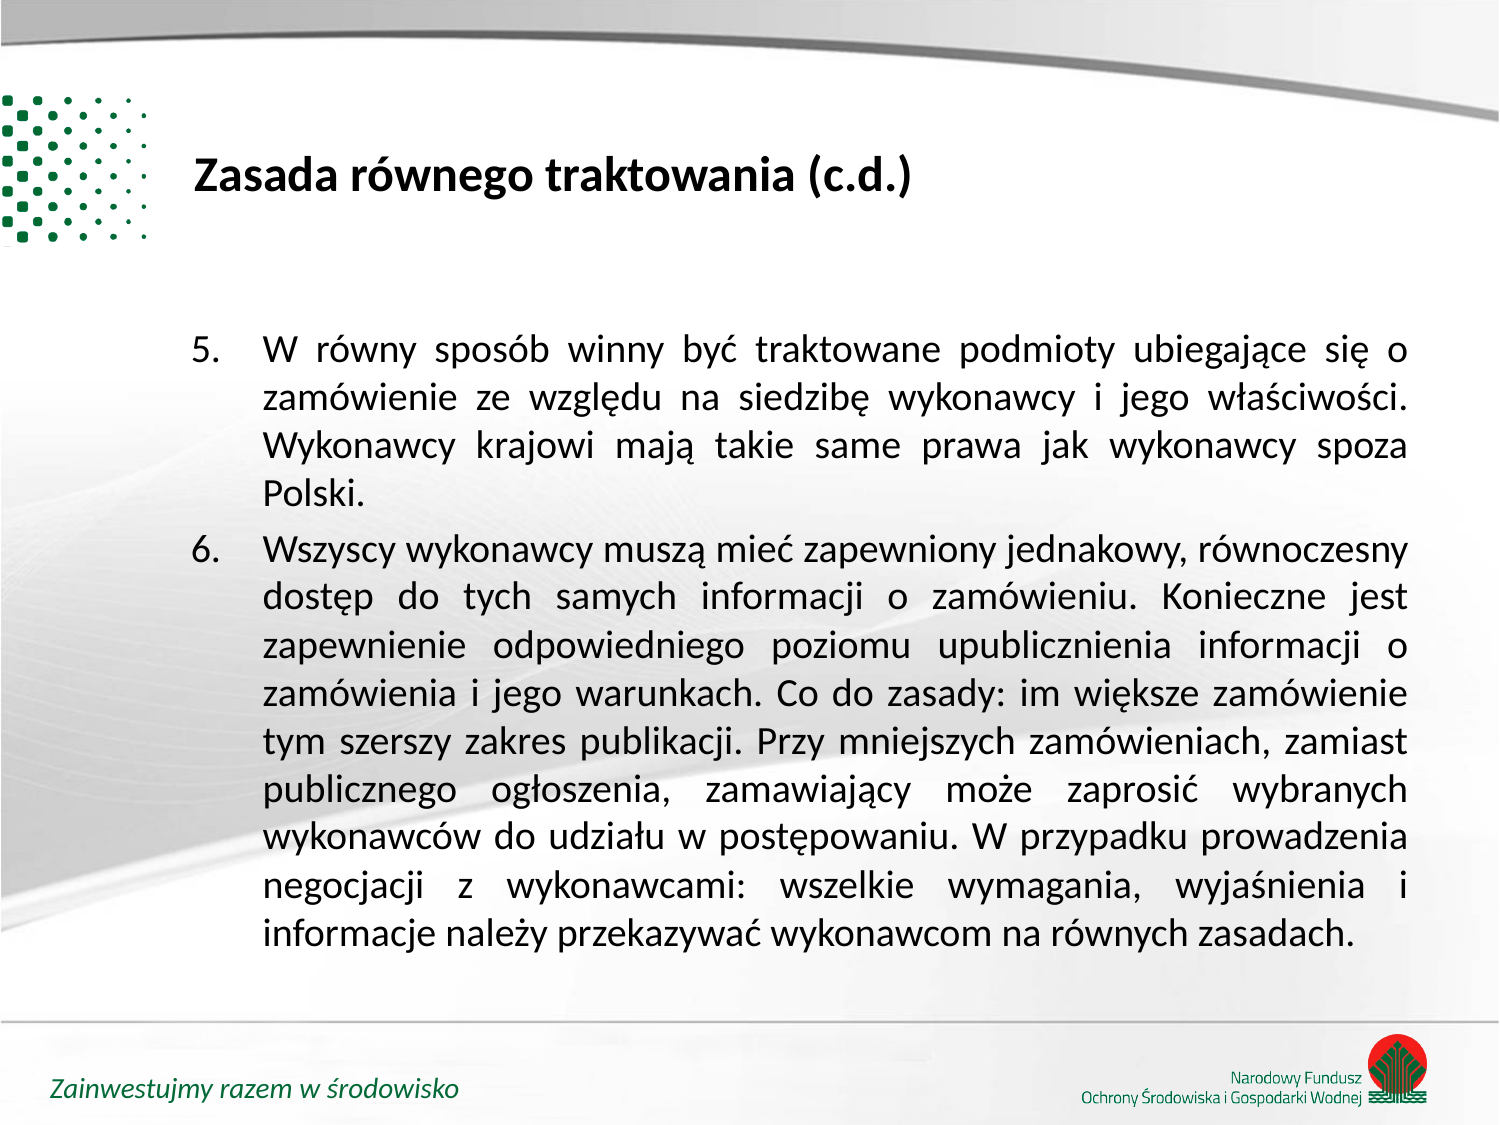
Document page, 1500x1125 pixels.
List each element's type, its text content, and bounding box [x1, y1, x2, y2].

list W równy sposób winny być traktowane podmioty ubiegające się o zamówienie ze względu na siedzibę wykonawcy i jego właściwości. Wykonawcy krajowi mają takie same prawa jak wykonawcy spoza Polski. Wszyscy wykonawcy muszą mieć zapewniony jednakowy, równoczesny dostęp do tych samych informacji o zamówieniu. Konieczne jest zapewnienie odpowiedniego poziomu upublicznienia informacji o zamówienia i jego warunkach. Co do zasady: im większe zamówienie tym szerszy zakres publikacji. Przy mniejszych zamówieniach, zamiast publicznego ogłoszenia, zamawiający może zaprosić wybranych wykonawców do udziału w postępowaniu. W przypadku prowadzenia negocjacji z wykonawcami: wszelkie wymagania, wyjaśnienia i informacje należy przekazywać wykonawcom na równych zasadach. [175, 314, 1425, 1005]
picture [0, 0, 1499, 1125]
title Zasada równego traktowania (c.d.) [179, 78, 1429, 266]
